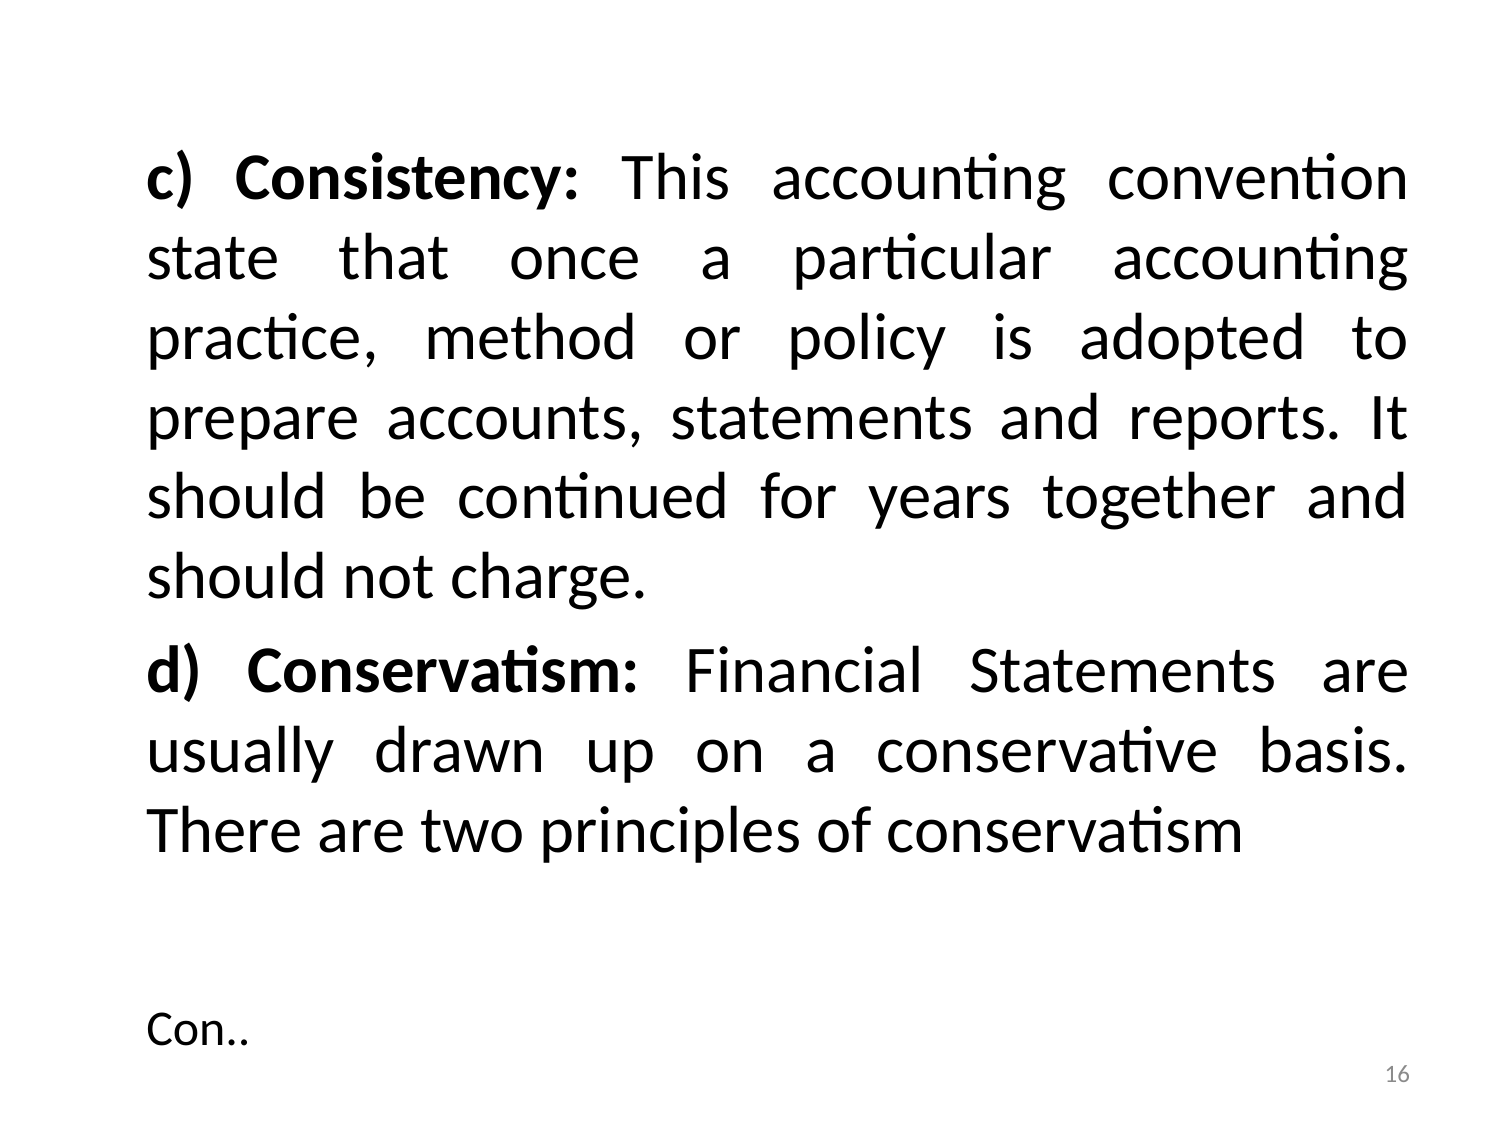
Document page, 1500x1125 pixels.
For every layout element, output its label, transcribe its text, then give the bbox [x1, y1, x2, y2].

slide_number 16 [1074, 1042, 1425, 1103]
list c) Consistency: This accounting convention state that once a particular accounting practice, method or policy is adopted to prepare accounts, statements and reports. It should be continued for years together and should not charge. d) Conservatism: Financial Statements are usually drawn up on a conservative basis. There are two principles of conservatism Con.. [75, 125, 1425, 1063]
